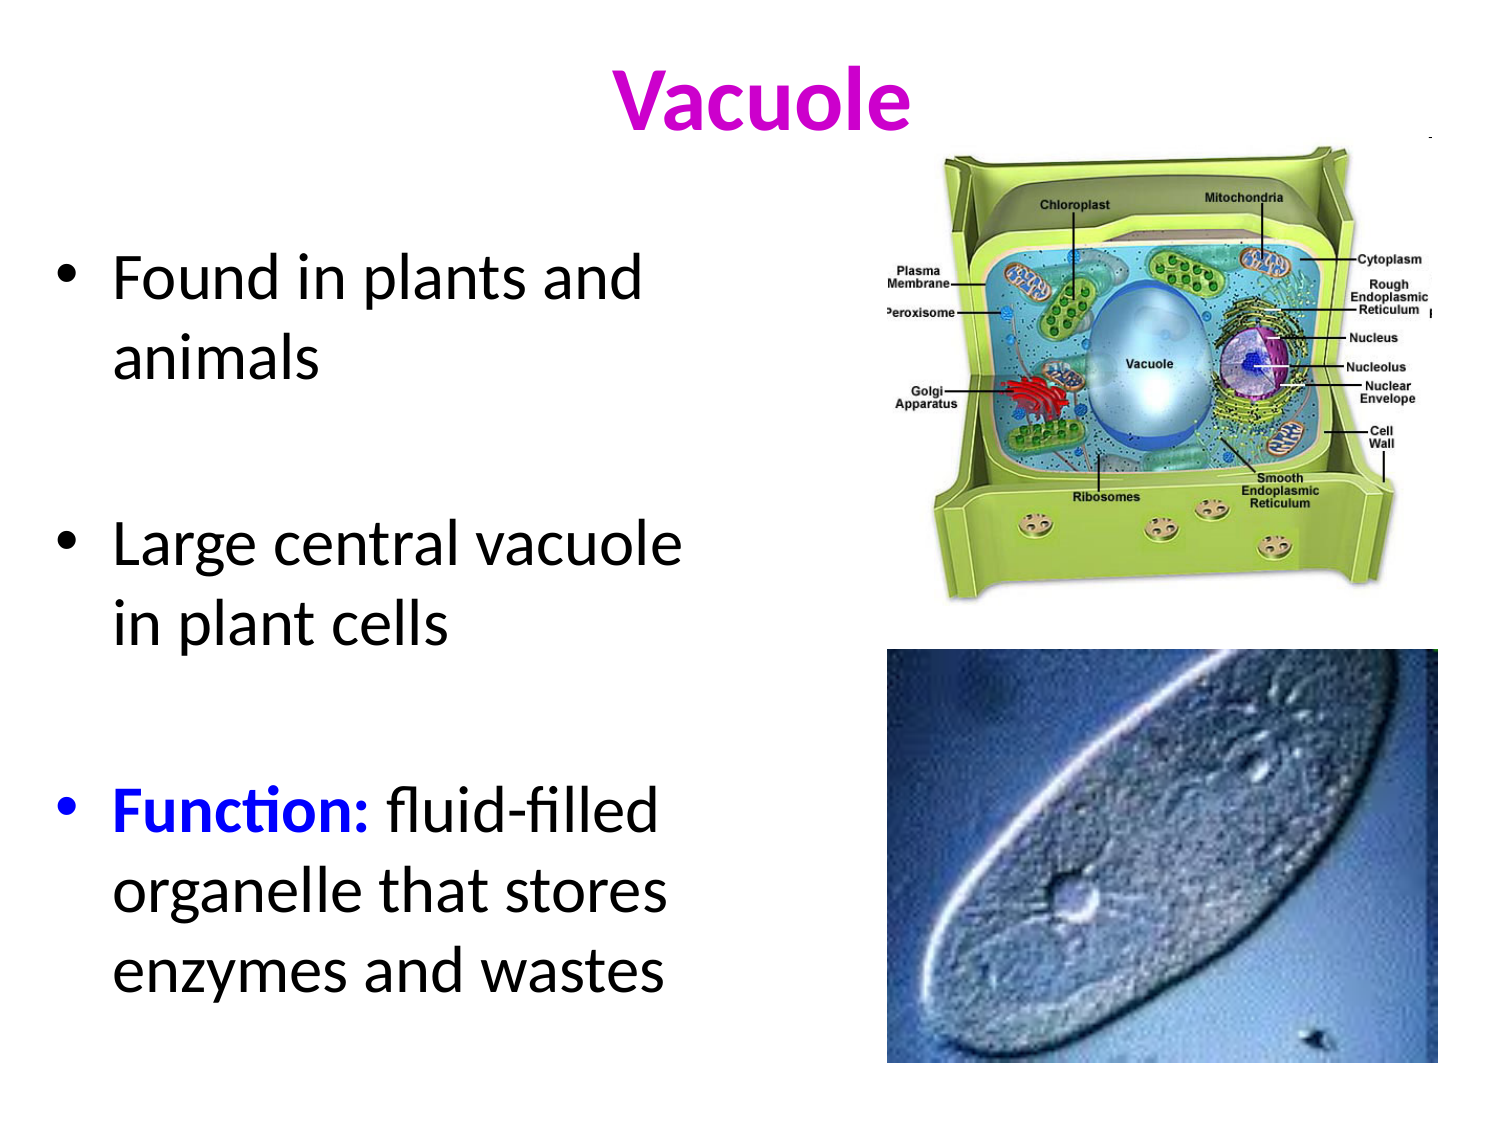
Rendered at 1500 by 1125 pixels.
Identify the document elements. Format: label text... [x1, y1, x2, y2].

picture [887, 137, 1432, 609]
picture [887, 649, 1438, 1063]
list Found in plants and animals Large central vacuole in plant cells Function: fluid-filled organelle that stores enzymes and wastes [40, 224, 750, 1063]
title Vacuole [87, 0, 1438, 188]
